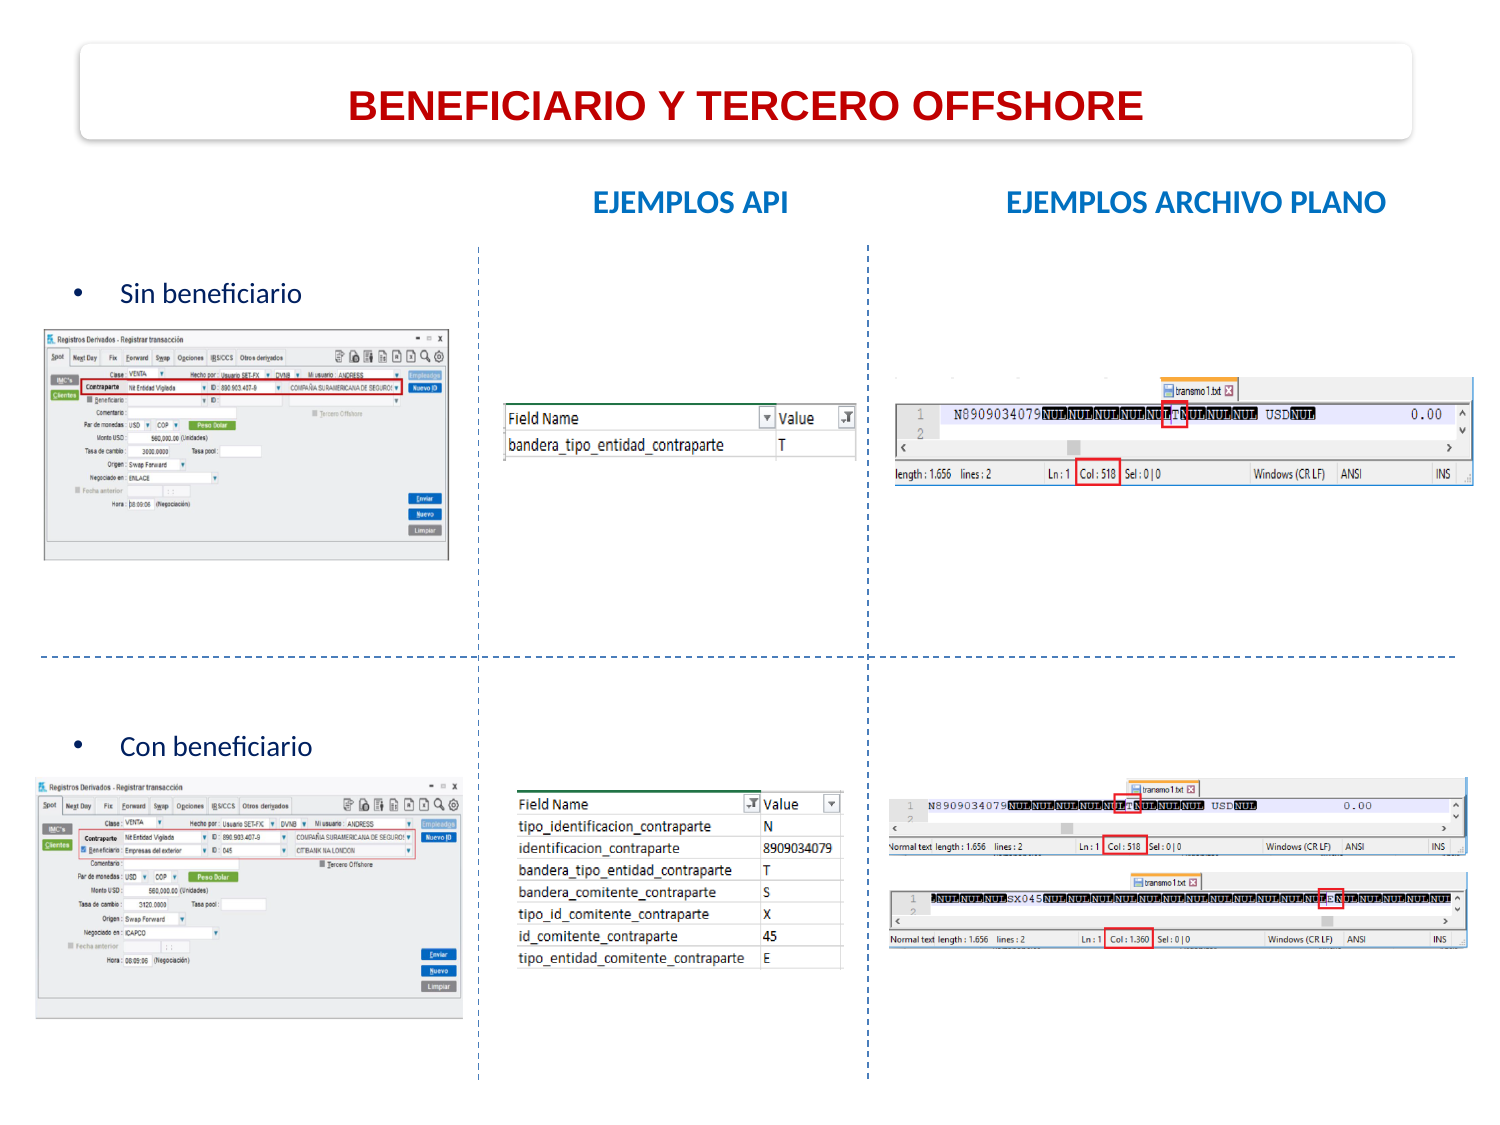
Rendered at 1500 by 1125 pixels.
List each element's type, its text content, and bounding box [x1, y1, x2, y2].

picture [40, 325, 450, 563]
picture [889, 373, 1475, 487]
picture [31, 774, 467, 1024]
text_box BENEFICIARIO Y TERCERO OFFSHORE [80, 43, 1412, 140]
picture [513, 786, 844, 971]
text_box EJEMPLOS API [478, 172, 904, 228]
text_box Sin beneficiario [58, 267, 337, 317]
text_box Con beneficiario [58, 719, 337, 770]
picture [885, 775, 1471, 949]
text_box EJEMPLOS ARCHIVO PLANO [962, 172, 1431, 228]
picture [501, 396, 861, 463]
